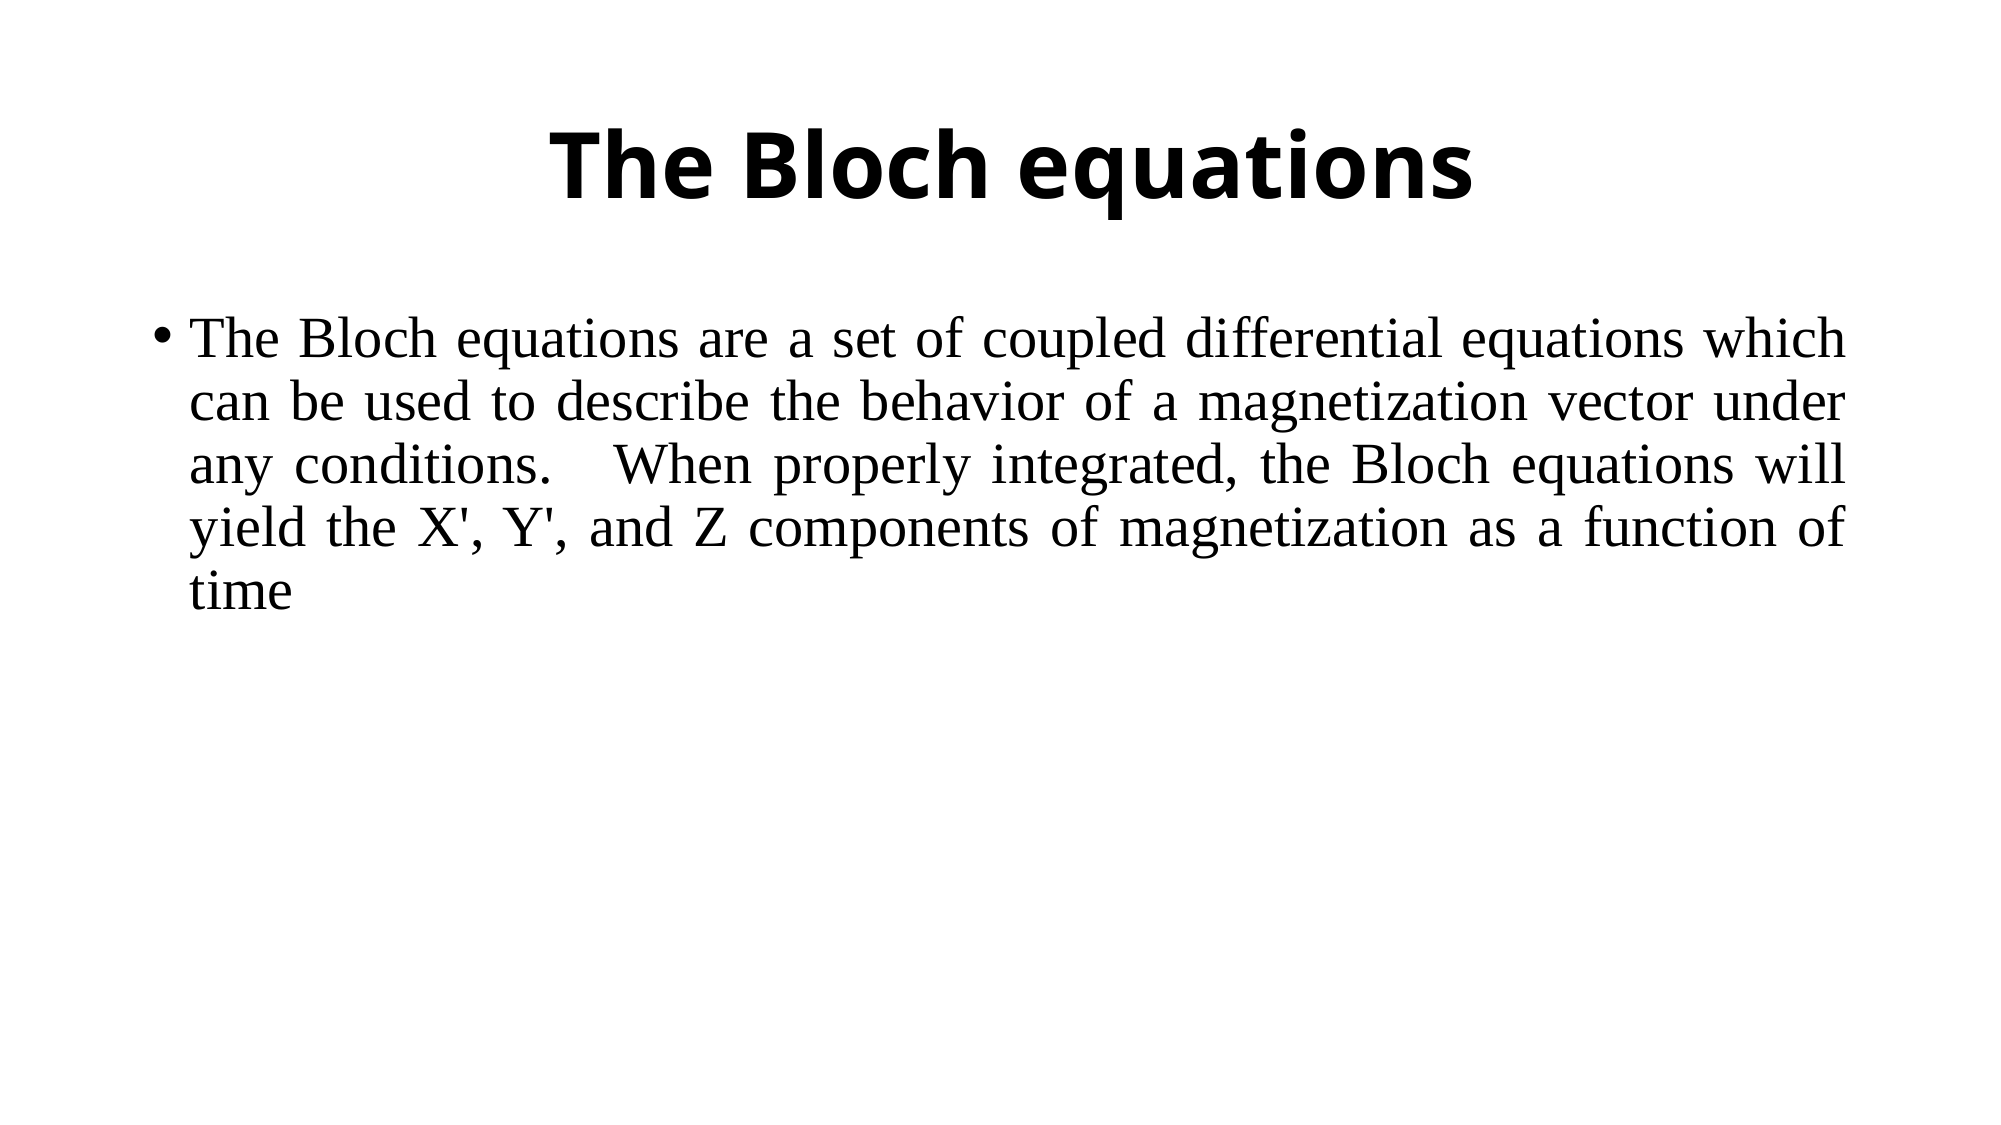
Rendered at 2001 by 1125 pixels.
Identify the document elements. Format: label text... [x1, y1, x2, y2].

title The Bloch equations [137, 59, 1863, 278]
list The Bloch equations are a set of coupled differential equations which can be used to describe the behavior of a magnetization vector under any conditions. When properly integrated, the Bloch equations will yield the X', Y', and Z components of magnetization as a function of time [137, 299, 1863, 1014]
